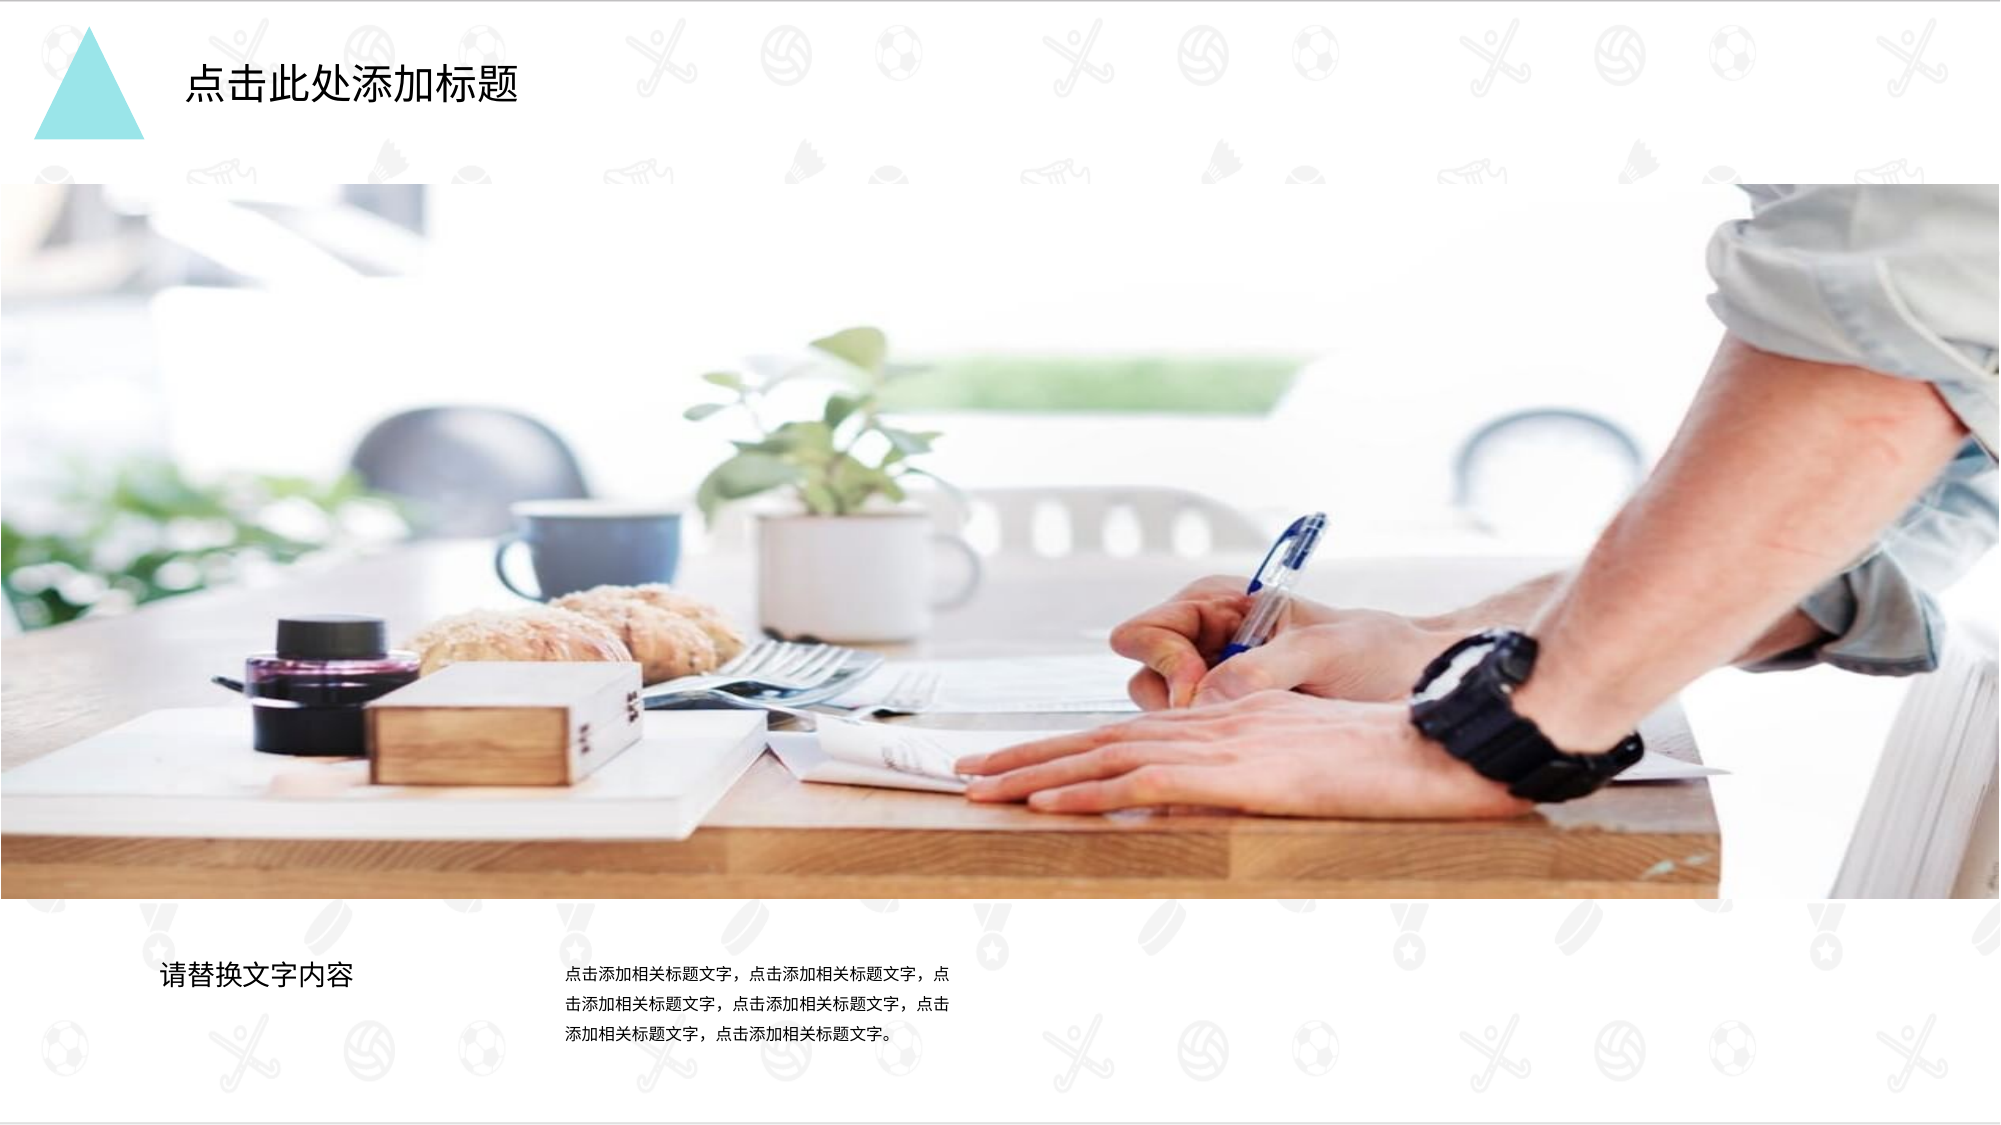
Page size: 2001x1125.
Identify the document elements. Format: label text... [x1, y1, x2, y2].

text_box 请替换文字内容 [144, 943, 523, 999]
text_box 点击添加相关标题文字，点击添加相关标题文字，点击添加相关标题文字，点击添加相关标题文字，点击添加相关标题文字，点击添加相关标题文字。 [551, 946, 964, 1050]
picture [0, 0, 2001, 1125]
text_box 点击此处添加标题 [170, 50, 552, 115]
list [1, 184, 1999, 899]
text_box [32, 23, 147, 141]
